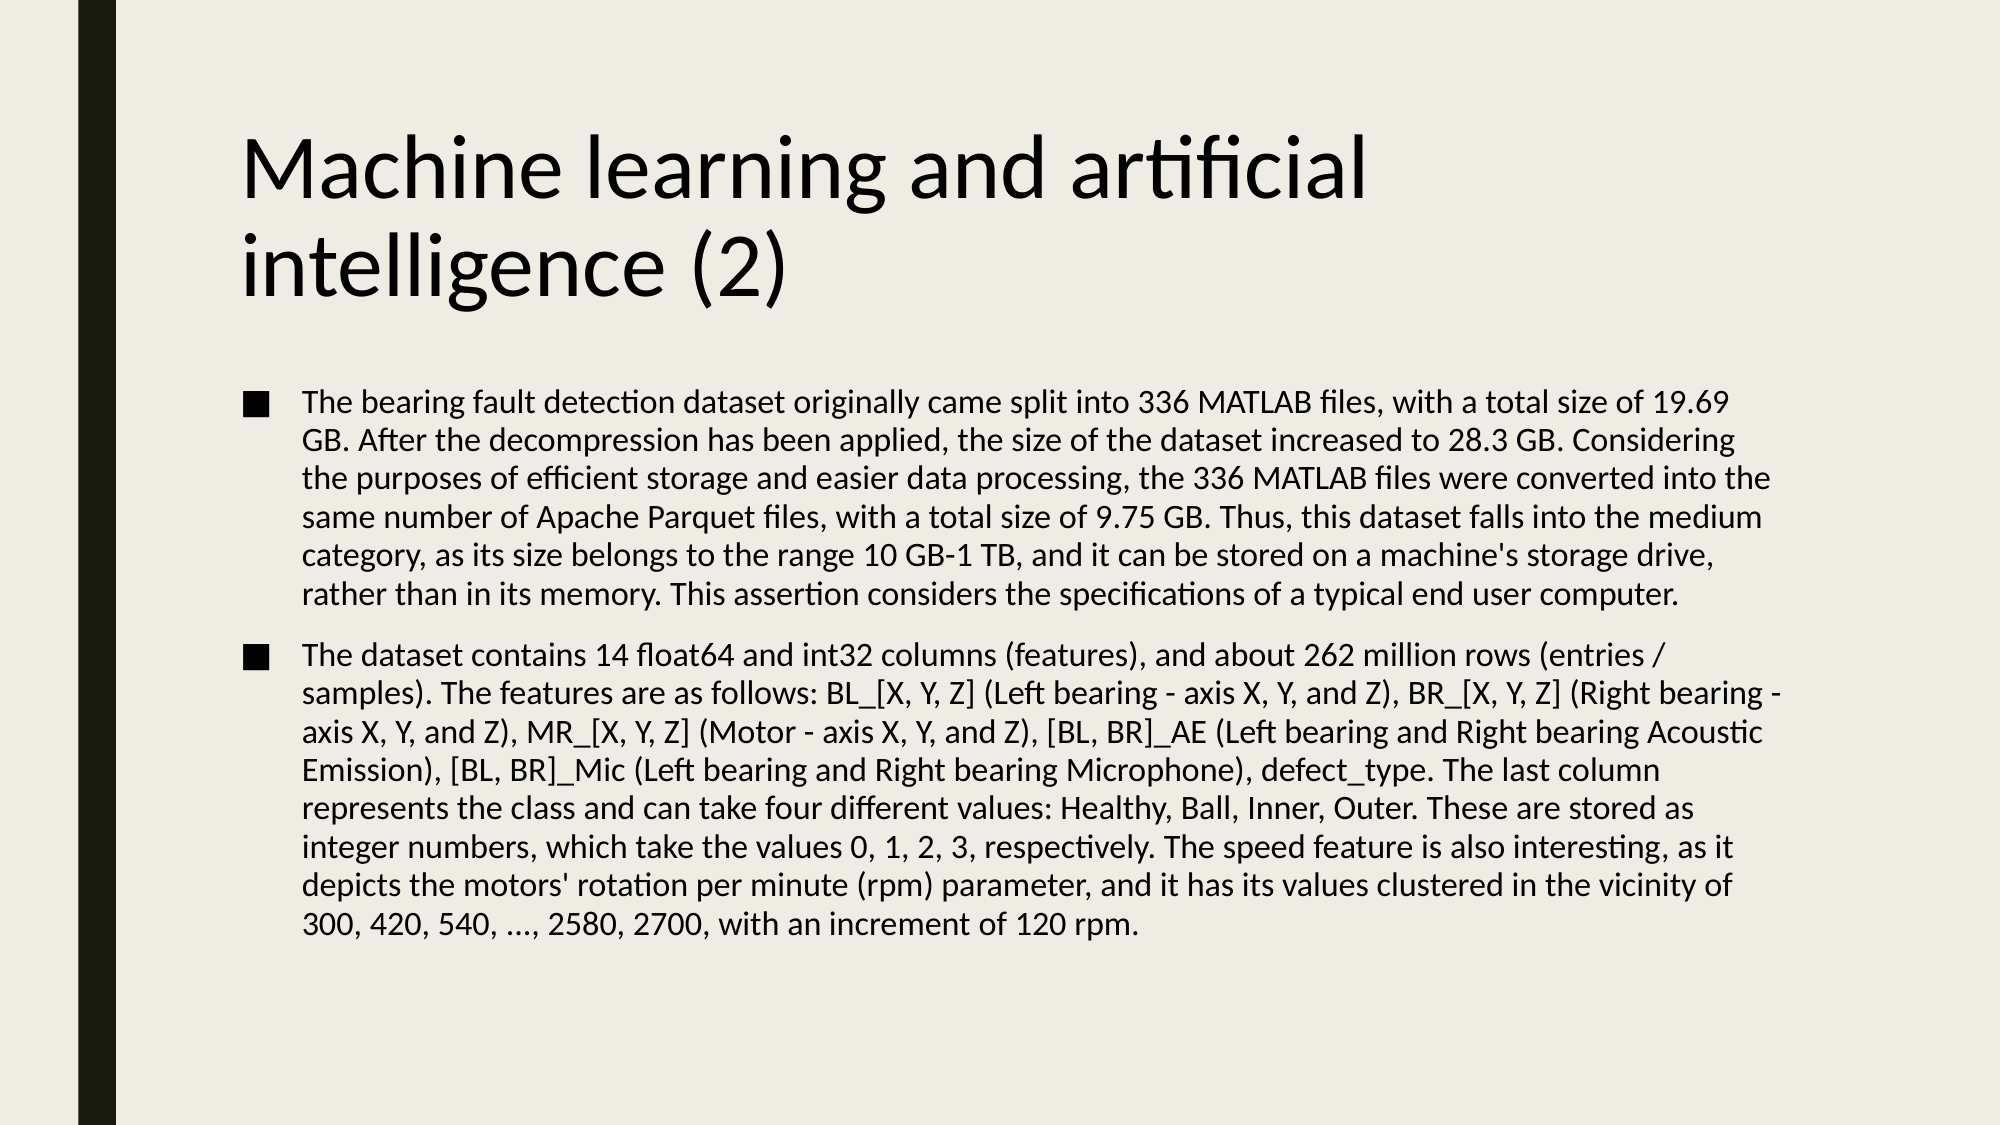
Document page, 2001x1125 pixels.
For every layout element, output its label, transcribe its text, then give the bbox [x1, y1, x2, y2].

list The bearing fault detection dataset originally came split into 336 MATLAB files, with a total size of 19.69 GB. After the decompression has been applied, the size of the dataset increased to 28.3 GB. Considering the purposes of efficient storage and easier data processing, the 336 MATLAB files were converted into the same number of Apache Parquet files, with a total size of 9.75 GB. Thus, this dataset falls into the medium category, as its size belongs to the range 10 GB-1 TB, and it can be stored on a machine's storage drive, rather than in its memory. This assertion considers the specifications of a typical end user computer. The dataset contains 14 float64 and int32 columns (features), and about 262 million rows (entries / samples). The features are as follows: BL_[X, Y, Z] (Left bearing - axis X, Y, and Z), BR_[X, Y, Z] (Right bearing - axis X, Y, and Z), MR_[X, Y, Z] (Motor - axis X, Y, and Z), [BL, BR]_AE (Left bearing and Right bearing Acoustic Emission), [BL, BR]_Mic (Left bearing and Right bearing Microphone), defect_type. The last column represents the class and can take four different values: Healthy, Ball, Inner, Outer. These are stored as integer numbers, which take the values 0, 1, 2, 3, respectively. The speed feature is also interesting, as it depicts the motors' rotation per minute (rpm) parameter, and it has its values clustered in the vicinity of 300, 420, 540, ..., 2580, 2700, with an increment of 120 rpm. [225, 375, 1800, 963]
title Machine learning and artificial intelligence (2) [225, 112, 1800, 357]
